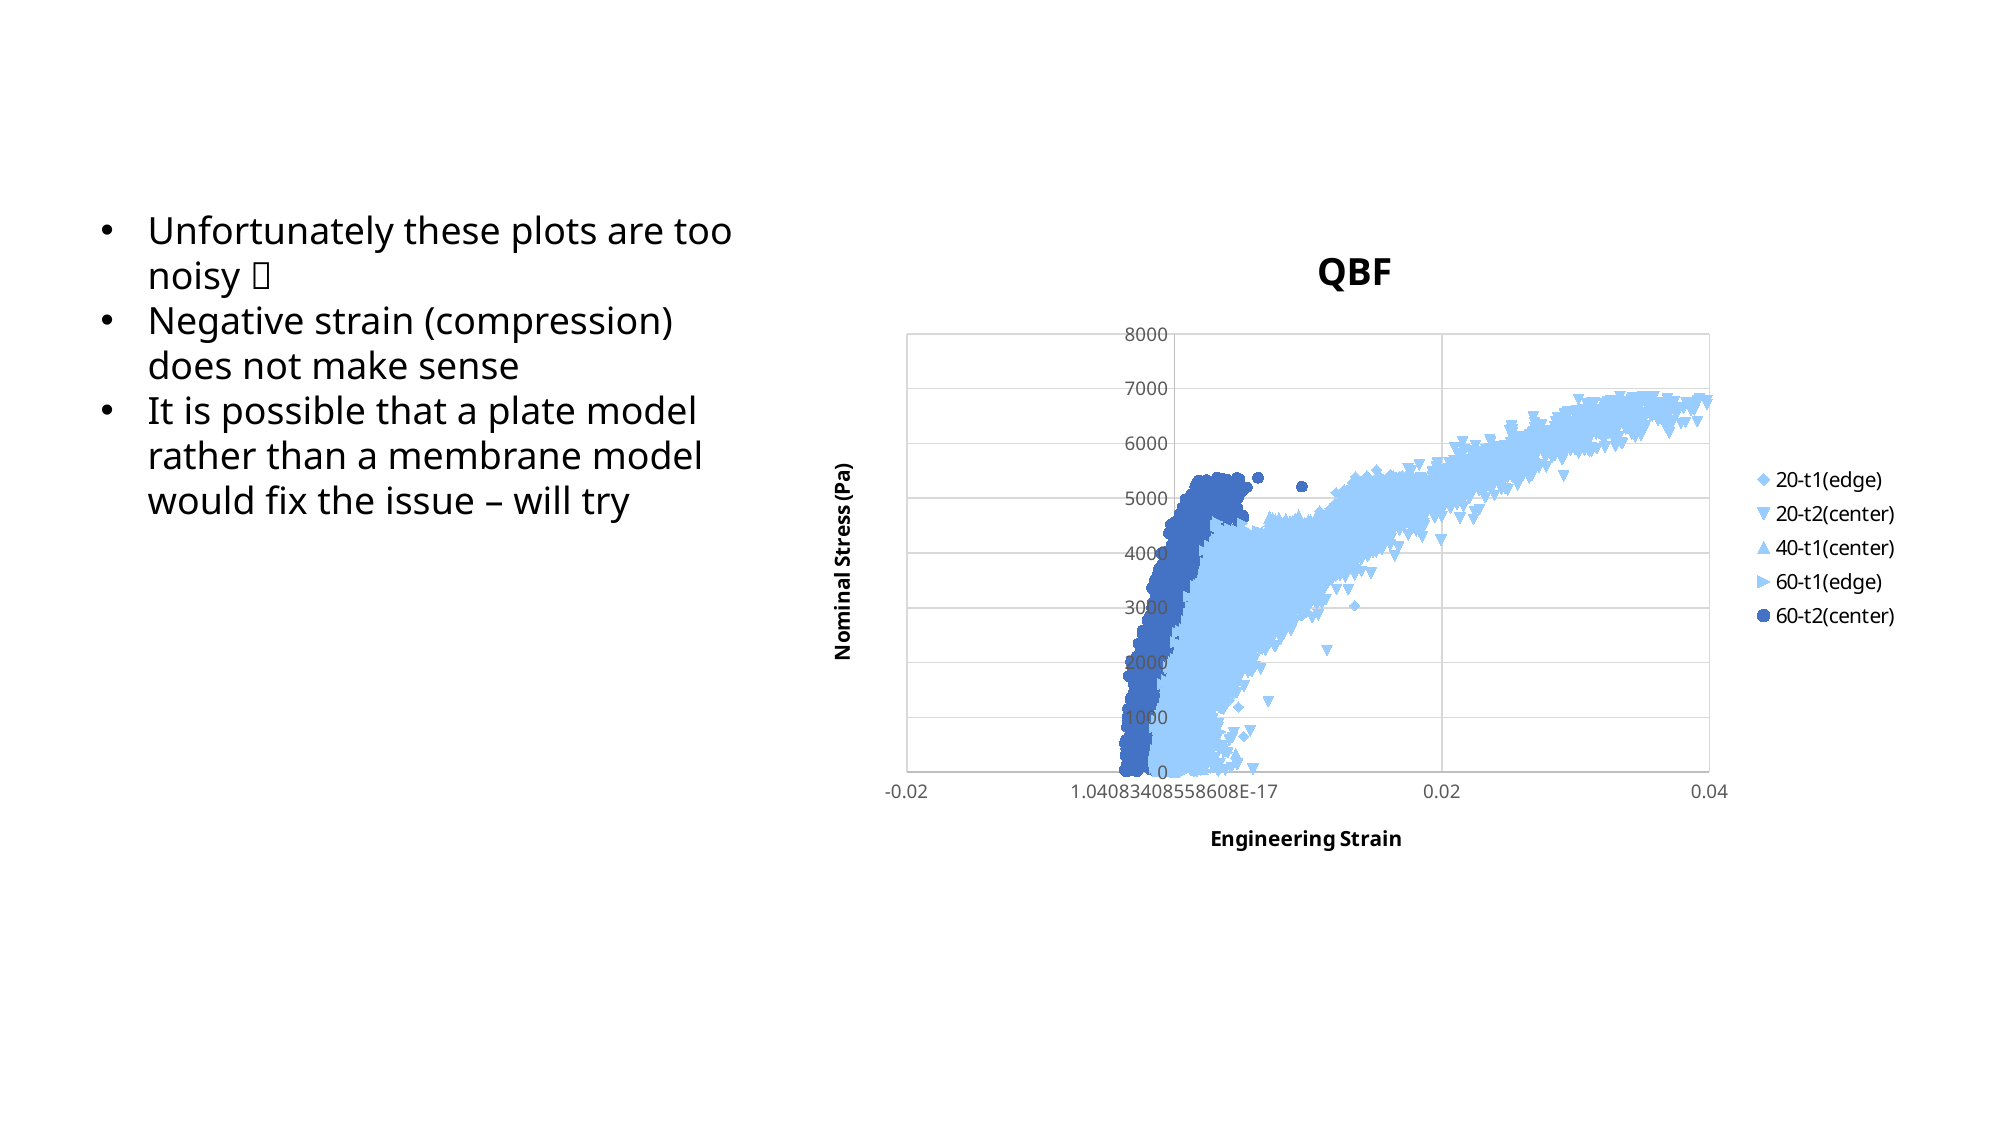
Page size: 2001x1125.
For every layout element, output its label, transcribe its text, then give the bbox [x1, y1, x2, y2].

chart [795, 211, 1914, 884]
text_box Unfortunately these plots are too noisy  Negative strain (compression) does not make sense It is possible that a plate model rather than a membrane model would fix the issue – will try [85, 199, 757, 530]
